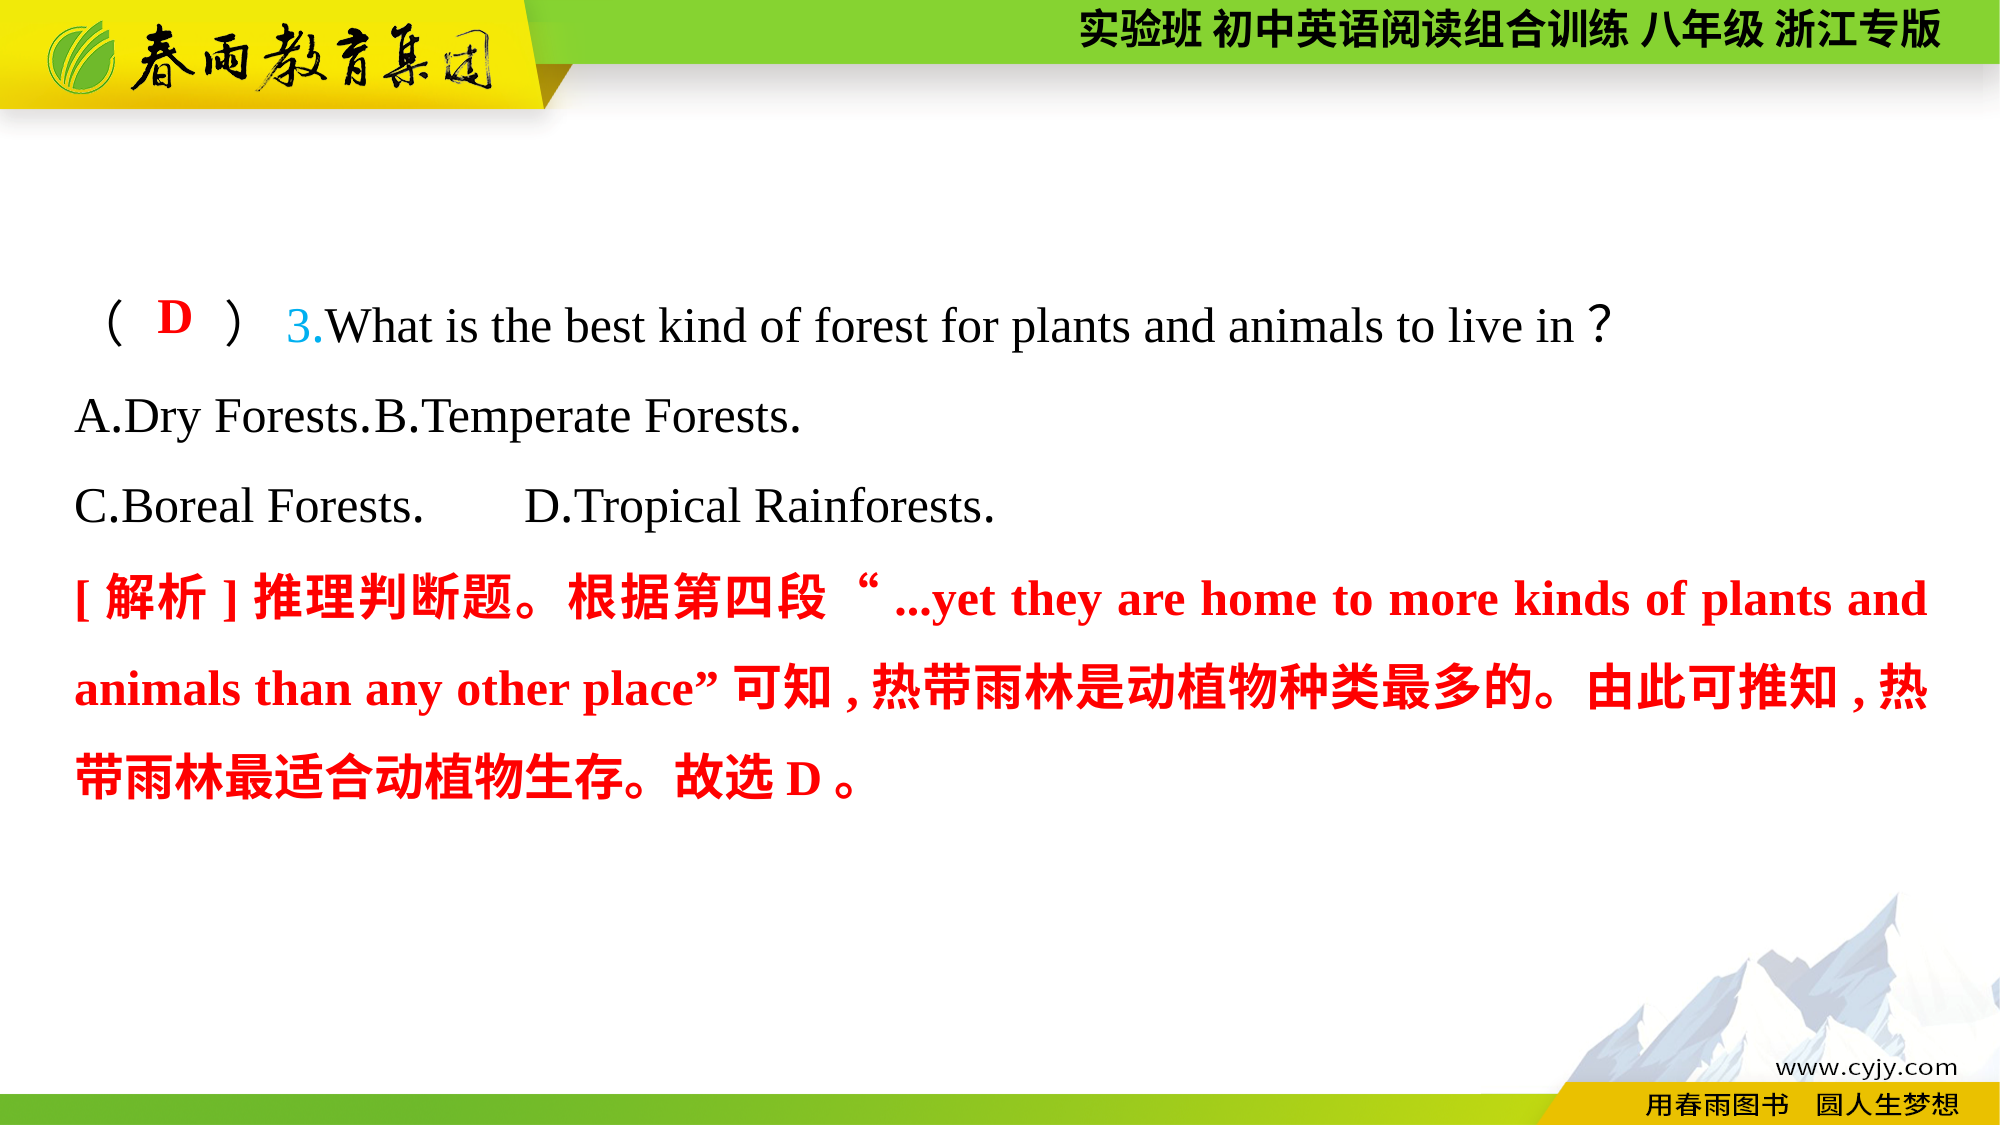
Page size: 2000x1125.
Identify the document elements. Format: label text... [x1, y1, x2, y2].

text_box D [142, 276, 209, 351]
list （ ）3.What is the best kind of forest for plants and animals to live in？ A.Dry Forests. B.Temperate Forests. C.Boreal Forests. D.Tropical Rainforests. [59, 255, 1944, 532]
text_box [解析]推理判断题。根据第四段“...yet they are home to more kinds of plants and animals than any other place”可知,热带雨林是动植物种类最多的。由此可推知,热带雨林最适合动植物生存。故选D。 [59, 532, 1944, 813]
picture [0, 0, 2000, 1125]
